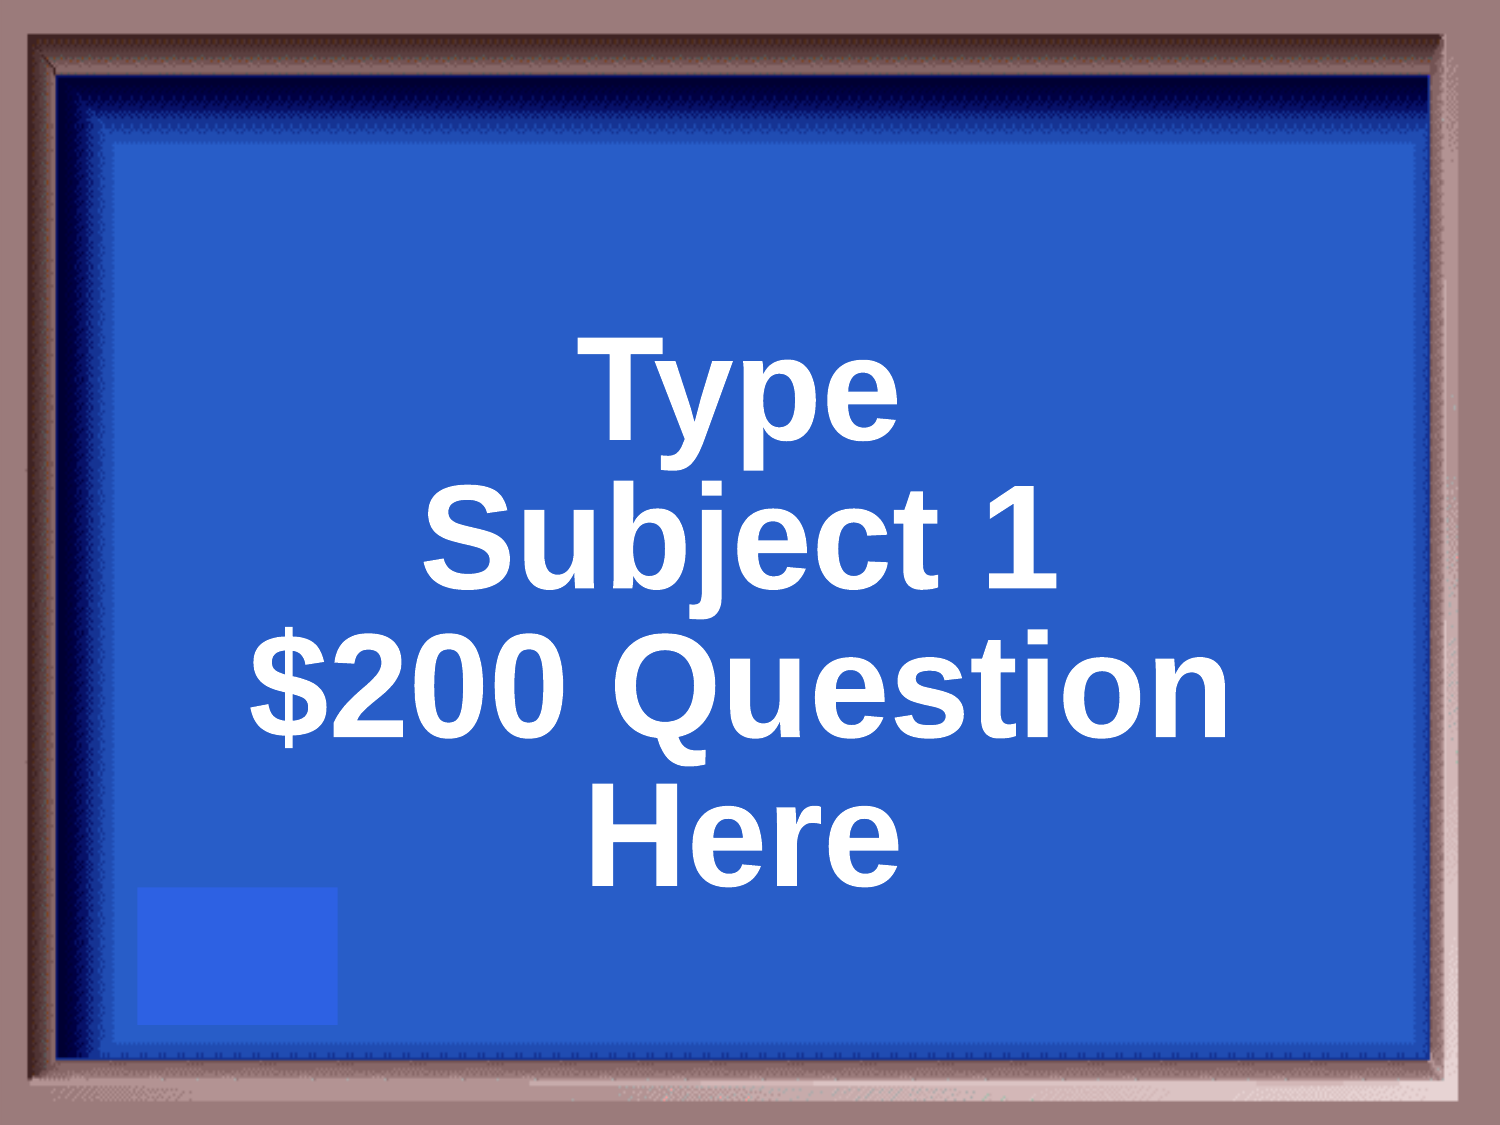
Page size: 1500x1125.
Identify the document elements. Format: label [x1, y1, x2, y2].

text_box [137, 887, 338, 1025]
picture [0, 0, 1500, 1125]
